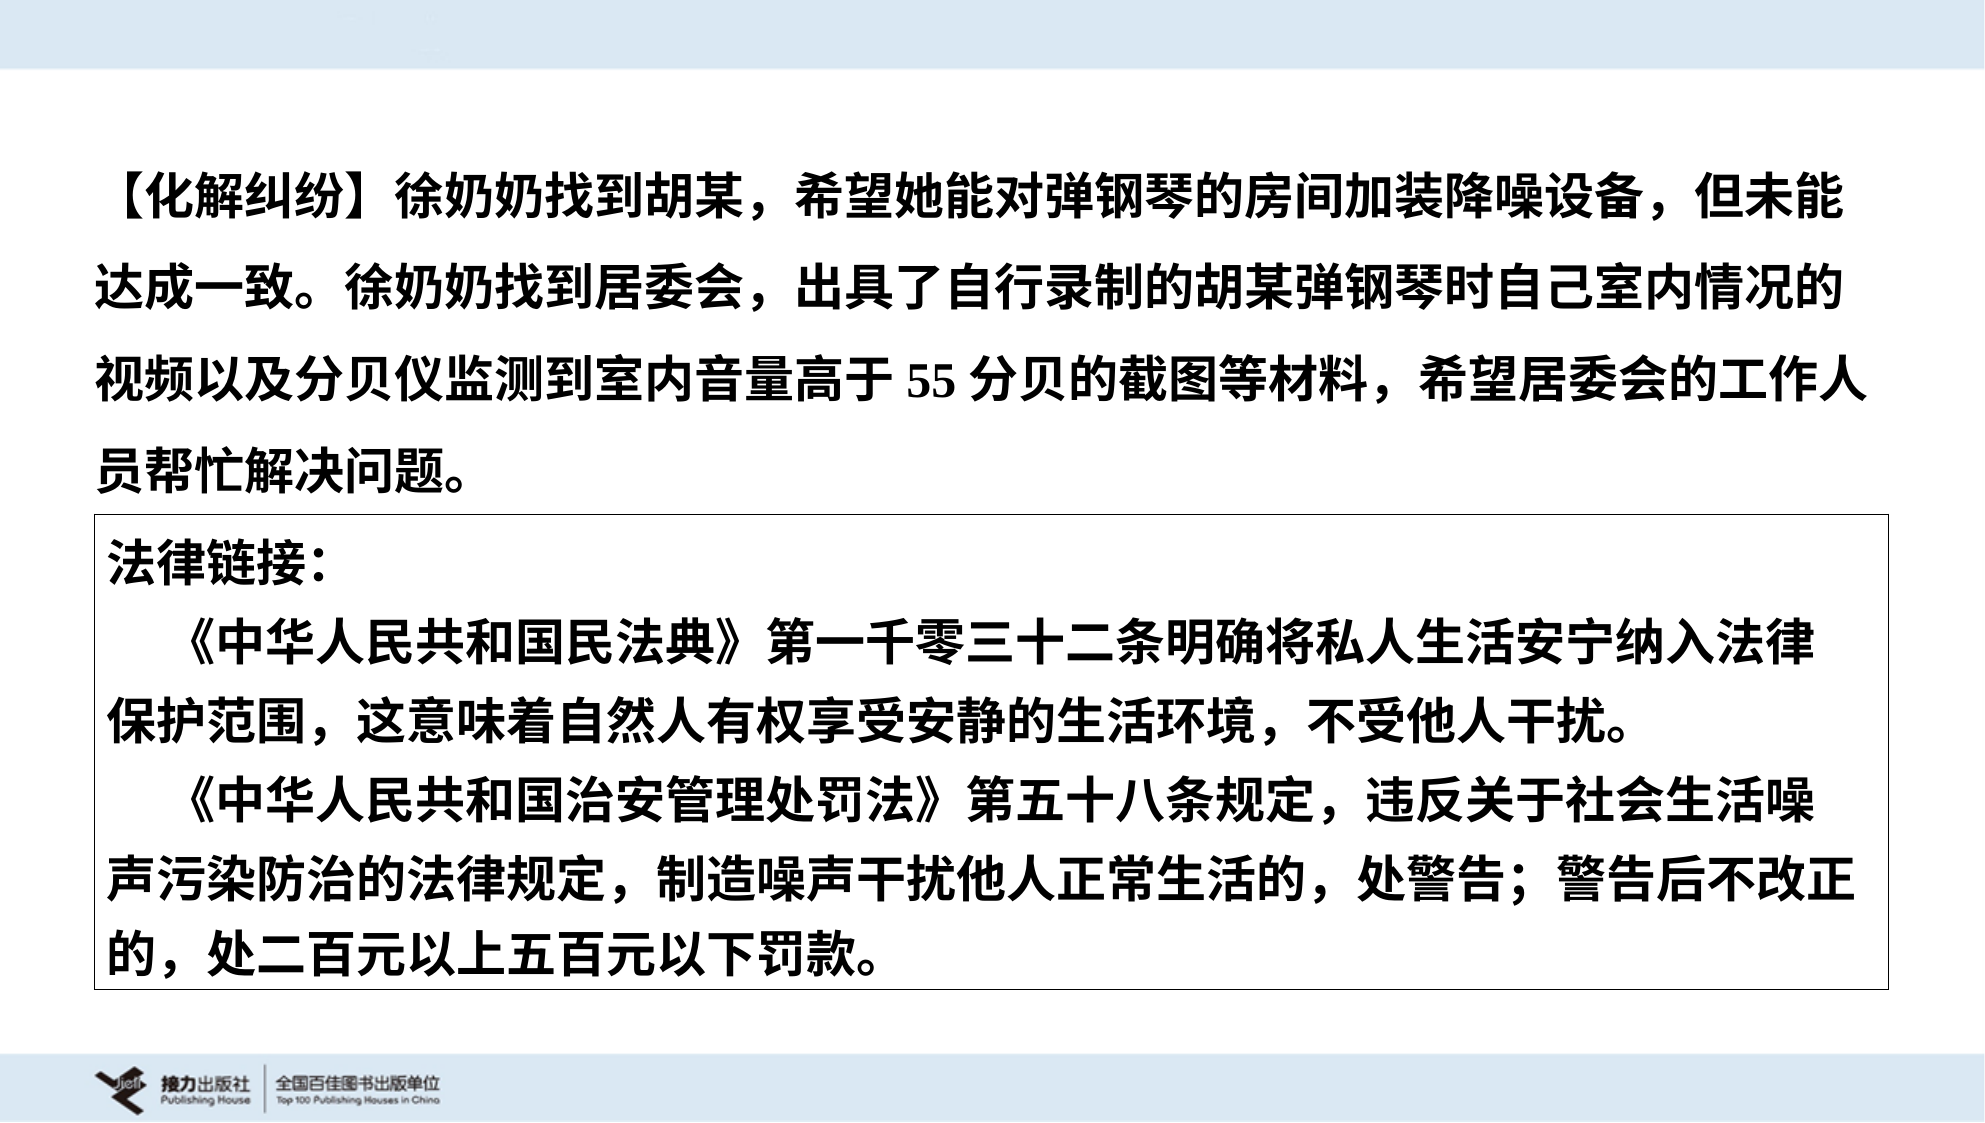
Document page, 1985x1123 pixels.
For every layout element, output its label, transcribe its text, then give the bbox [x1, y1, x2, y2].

table_header 法律链接： 《中华人民共和国民法典》第一千零三十二条明确将私人生活安宁纳入法律 保护范围，这意味着自然人有权享受安静的生活环境，不受他人干扰。 《中华人民共和国治安管理处罚法》第五十八条规定，违反关于社会生活噪 声污染防治的法律规定，制造噪声干扰他人正常生活的，处警告；警告后不改正 的，处二百元以上五百元以下罚款。 [95, 515, 1888, 989]
picture [0, 0, 1985, 1122]
text_box 【化解纠纷】徐奶奶找到胡某，希望她能对弹钢琴的房间加装降噪设备，但未能 达成一致。徐奶奶找到居委会，出具了自行录制的胡某弹钢琴时自己室内情况的 视频以及分贝仪监测到室内音量高于55分贝的截图等材料，希望居委会的工作人 员帮忙解决问题。 [94, 132, 1892, 500]
